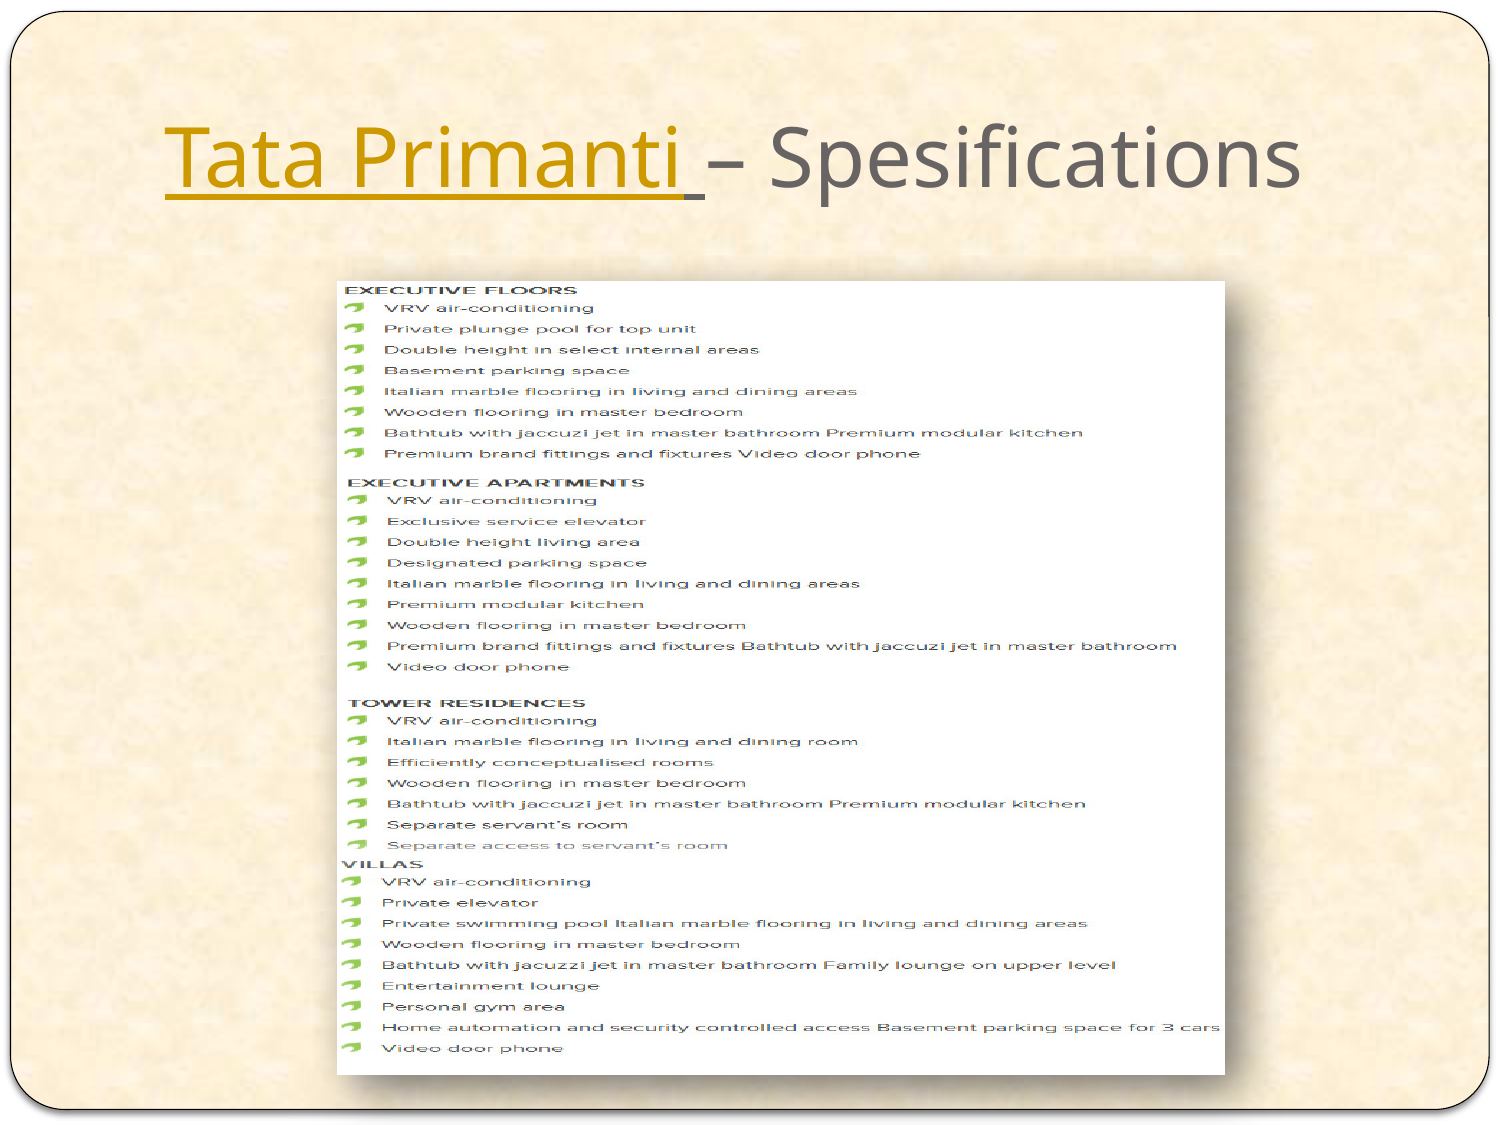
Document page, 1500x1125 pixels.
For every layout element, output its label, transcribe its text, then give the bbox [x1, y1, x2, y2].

picture [12, 12, 1488, 1108]
title Tata Primanti – Spesifications [150, 45, 1425, 233]
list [337, 281, 1226, 1076]
